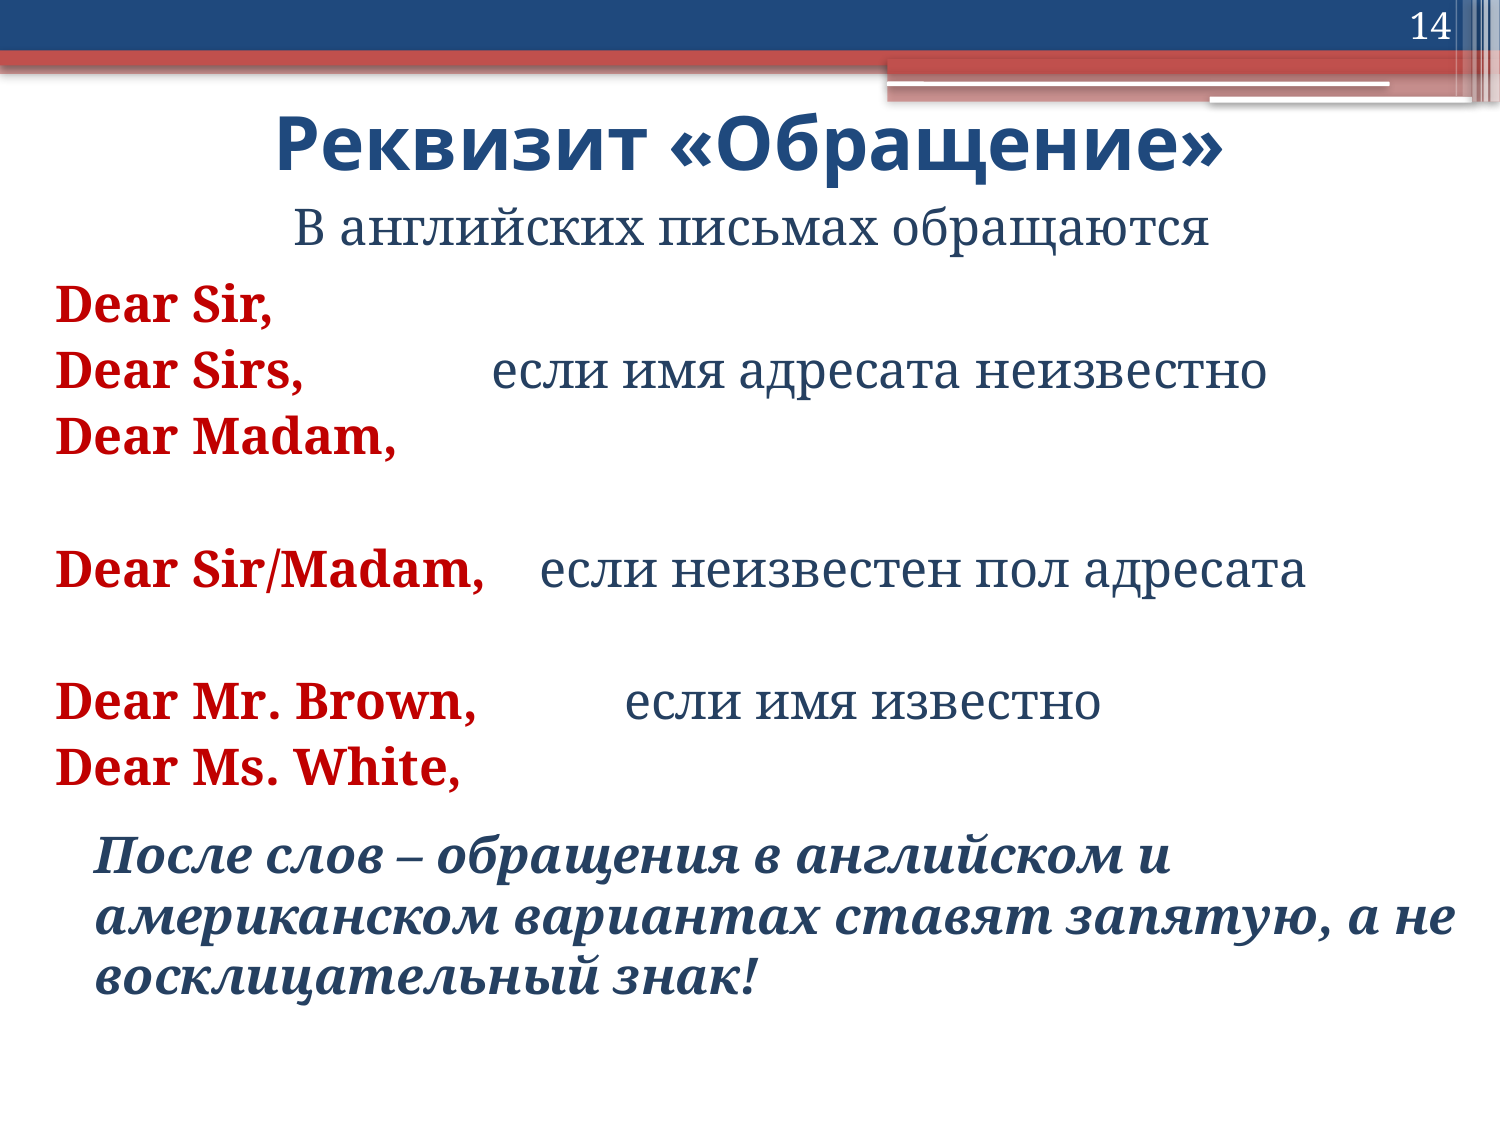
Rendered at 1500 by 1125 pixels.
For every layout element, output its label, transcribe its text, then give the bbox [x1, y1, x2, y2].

list В английских письмах обращаются Dear Sir, Dear Sirs, если имя адресата неизвестно Dear Madam, Dear Sir/Madam, если неизвестен пол адресата Dear Mr. Brown, если имя известно Dear Ms. White, После слов – обращения в английском и американском вариантах ставят запятую, а не восклицательный знак! [23, 187, 1477, 1020]
slide_number 14 [1341, 0, 1466, 61]
title Реквизит «Обращение» [75, 70, 1425, 187]
